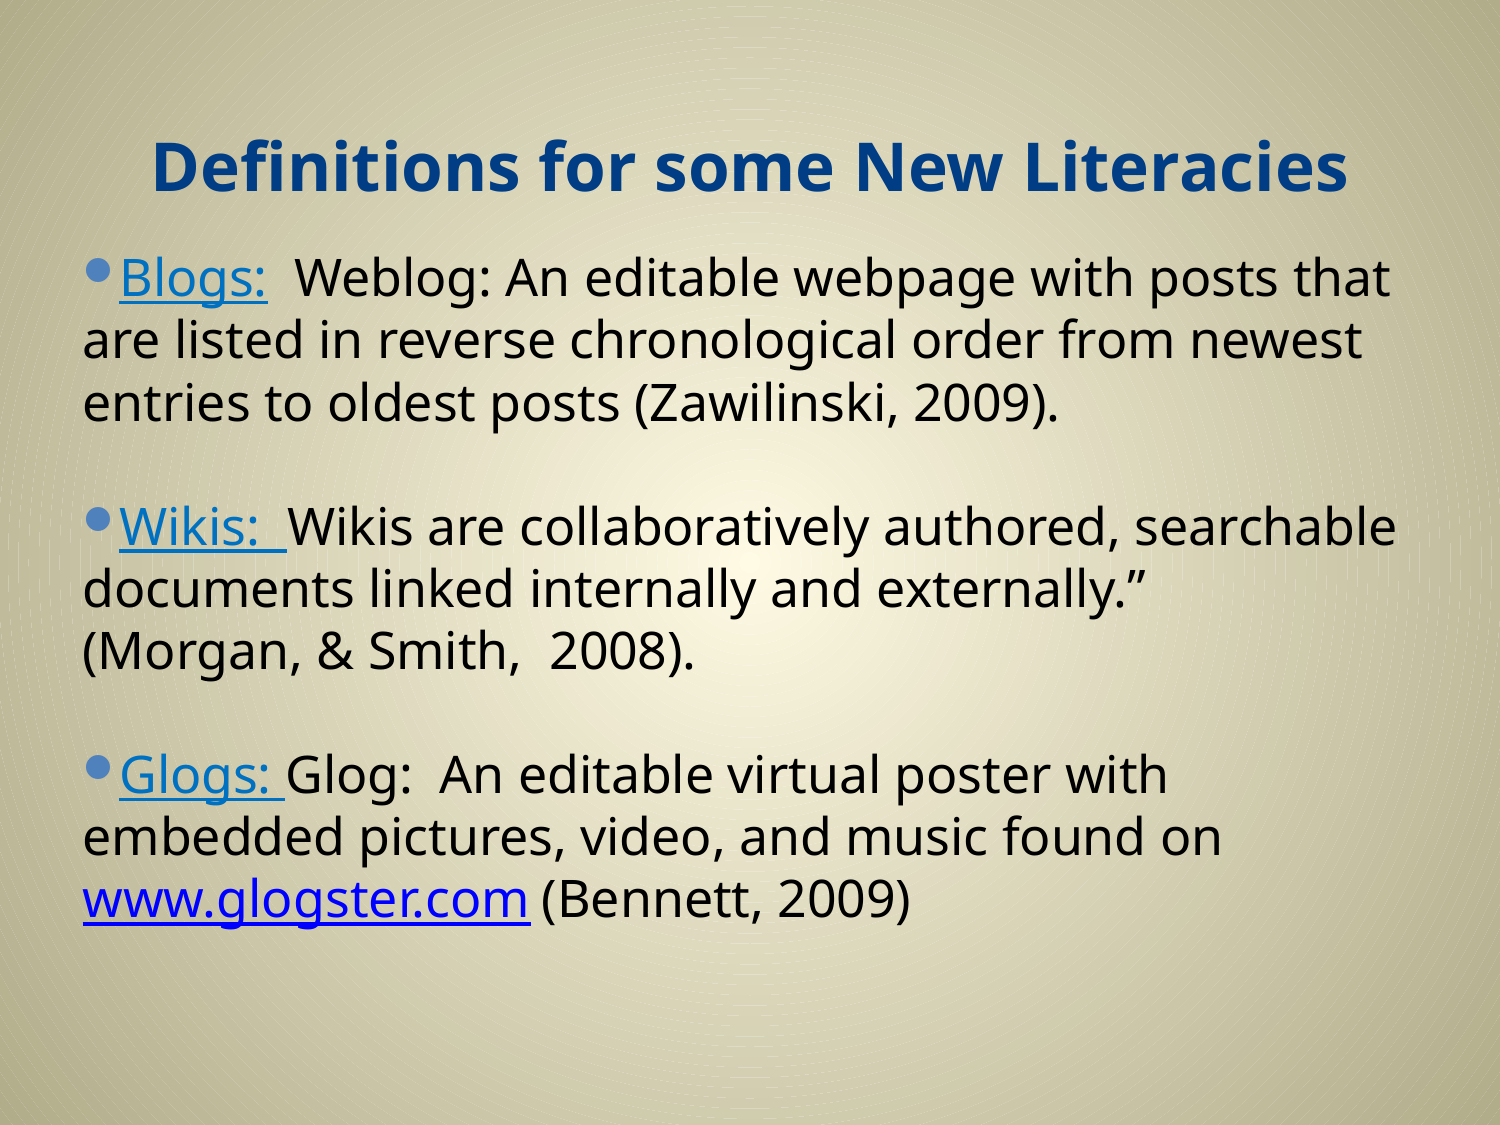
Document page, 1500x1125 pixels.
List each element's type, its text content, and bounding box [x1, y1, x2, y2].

title Definitions for some New Literacies [75, 50, 1425, 213]
list Blogs: Weblog: An editable webpage with posts that are listed in reverse chronological order from newest entries to oldest posts (Zawilinski, 2009). Wikis: Wikis are collaboratively authored, searchable documents linked internally and externally.” (Morgan, & Smith, 2008). Glogs: Glog: An editable virtual poster with embedded pictures, video, and music found on www.glogster.com (Bennett, 2009) [75, 237, 1425, 1005]
